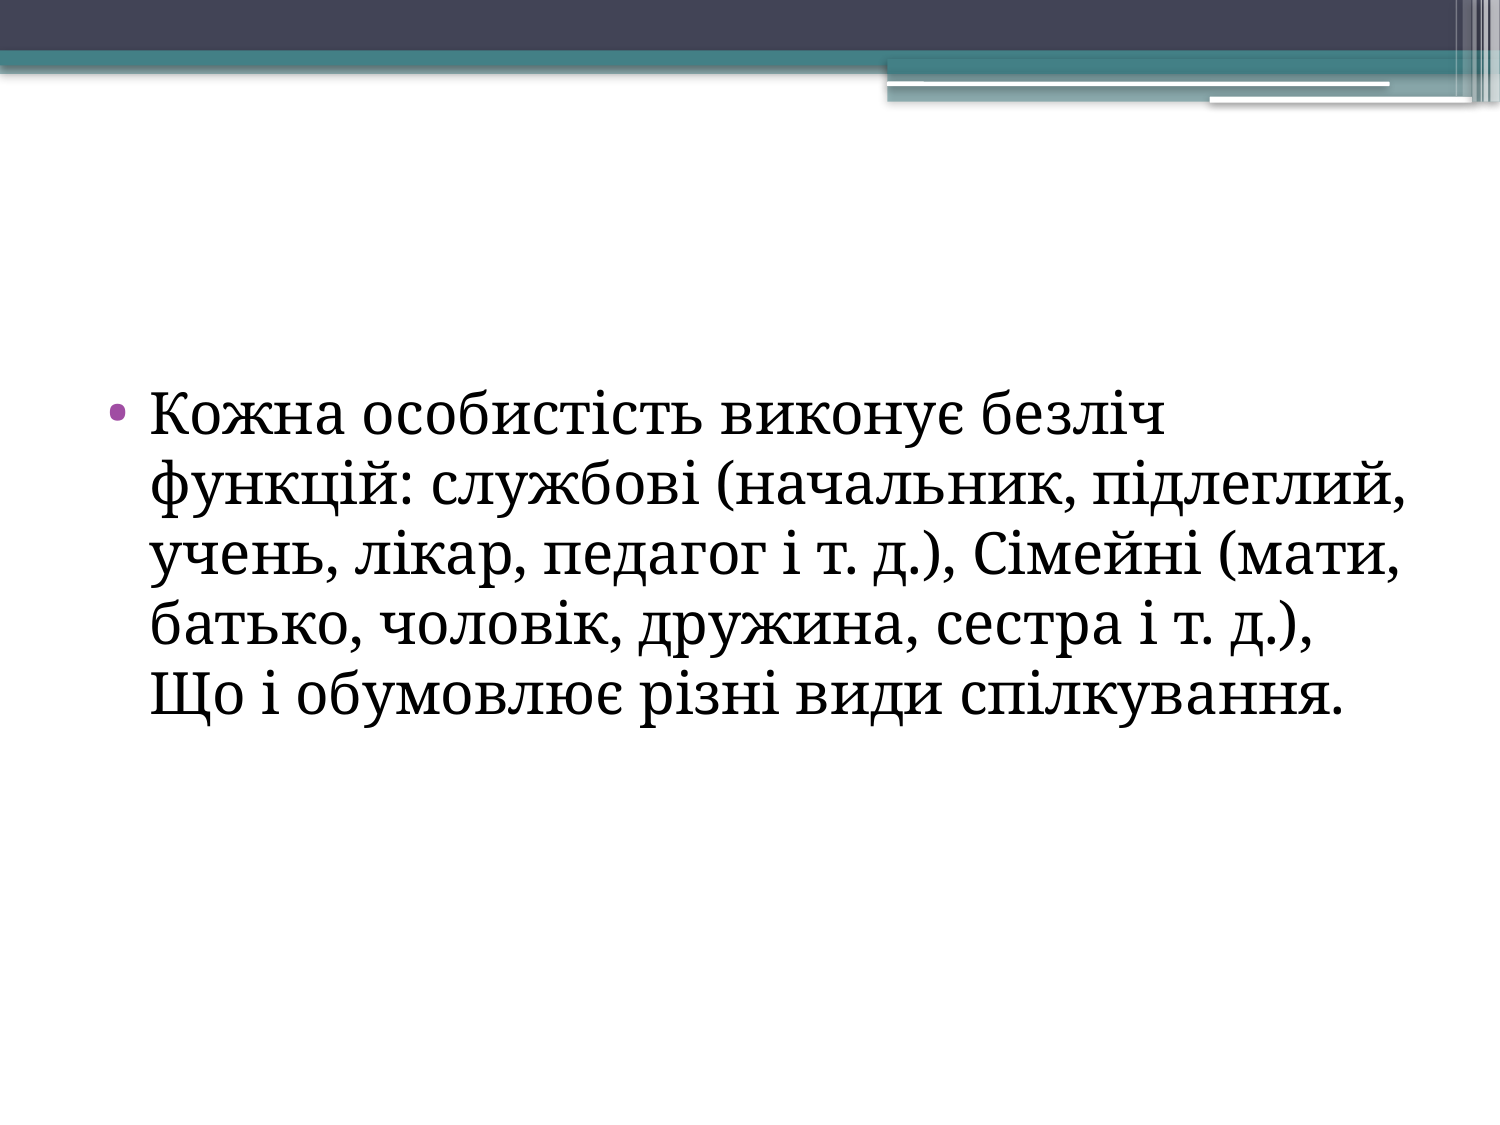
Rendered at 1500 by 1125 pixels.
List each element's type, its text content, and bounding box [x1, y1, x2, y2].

list Кожна особистість виконує безліч функцій: службові (начальник, підлеглий, учень, лікар, педагог і т. д.), Сімейні (мати, батько, чоловік, дружина, сестра і т. д.), Що і обумовлює різні види спілкування. [75, 368, 1425, 1079]
